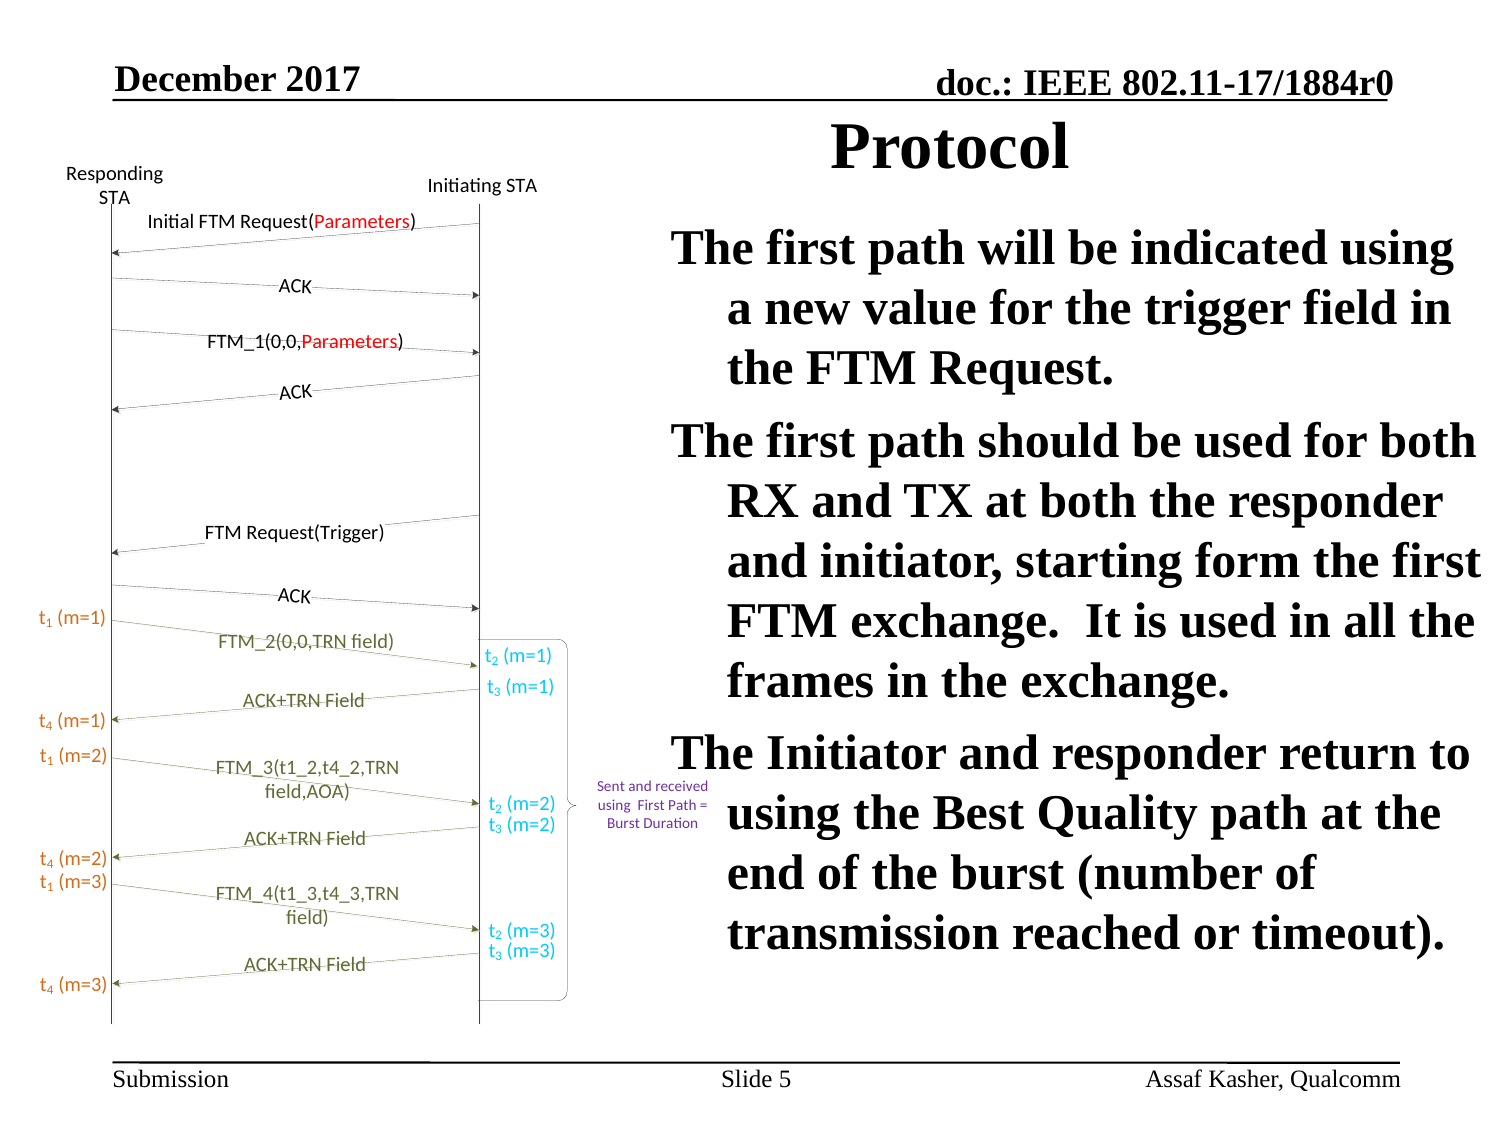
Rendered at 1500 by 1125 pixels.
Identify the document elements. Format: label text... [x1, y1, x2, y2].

slide_number Slide 5 [712, 1061, 800, 1123]
title Protocol [525, 54, 1376, 206]
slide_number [114, 54, 423, 100]
picture [32, 157, 714, 1028]
footer Assaf Kasher, Qualcomm [878, 1061, 1402, 1093]
list The first path will be indicated using a new value for the trigger field in the FTM Request. The first path should be used for both RX and TX at both the responder and initiator, starting form the first FTM exchange. It is used in all the frames in the exchange. The Initiator and responder return to using the Best Quality path at the end of the burst (number of transmission reached or timeout). [718, 206, 1500, 978]
